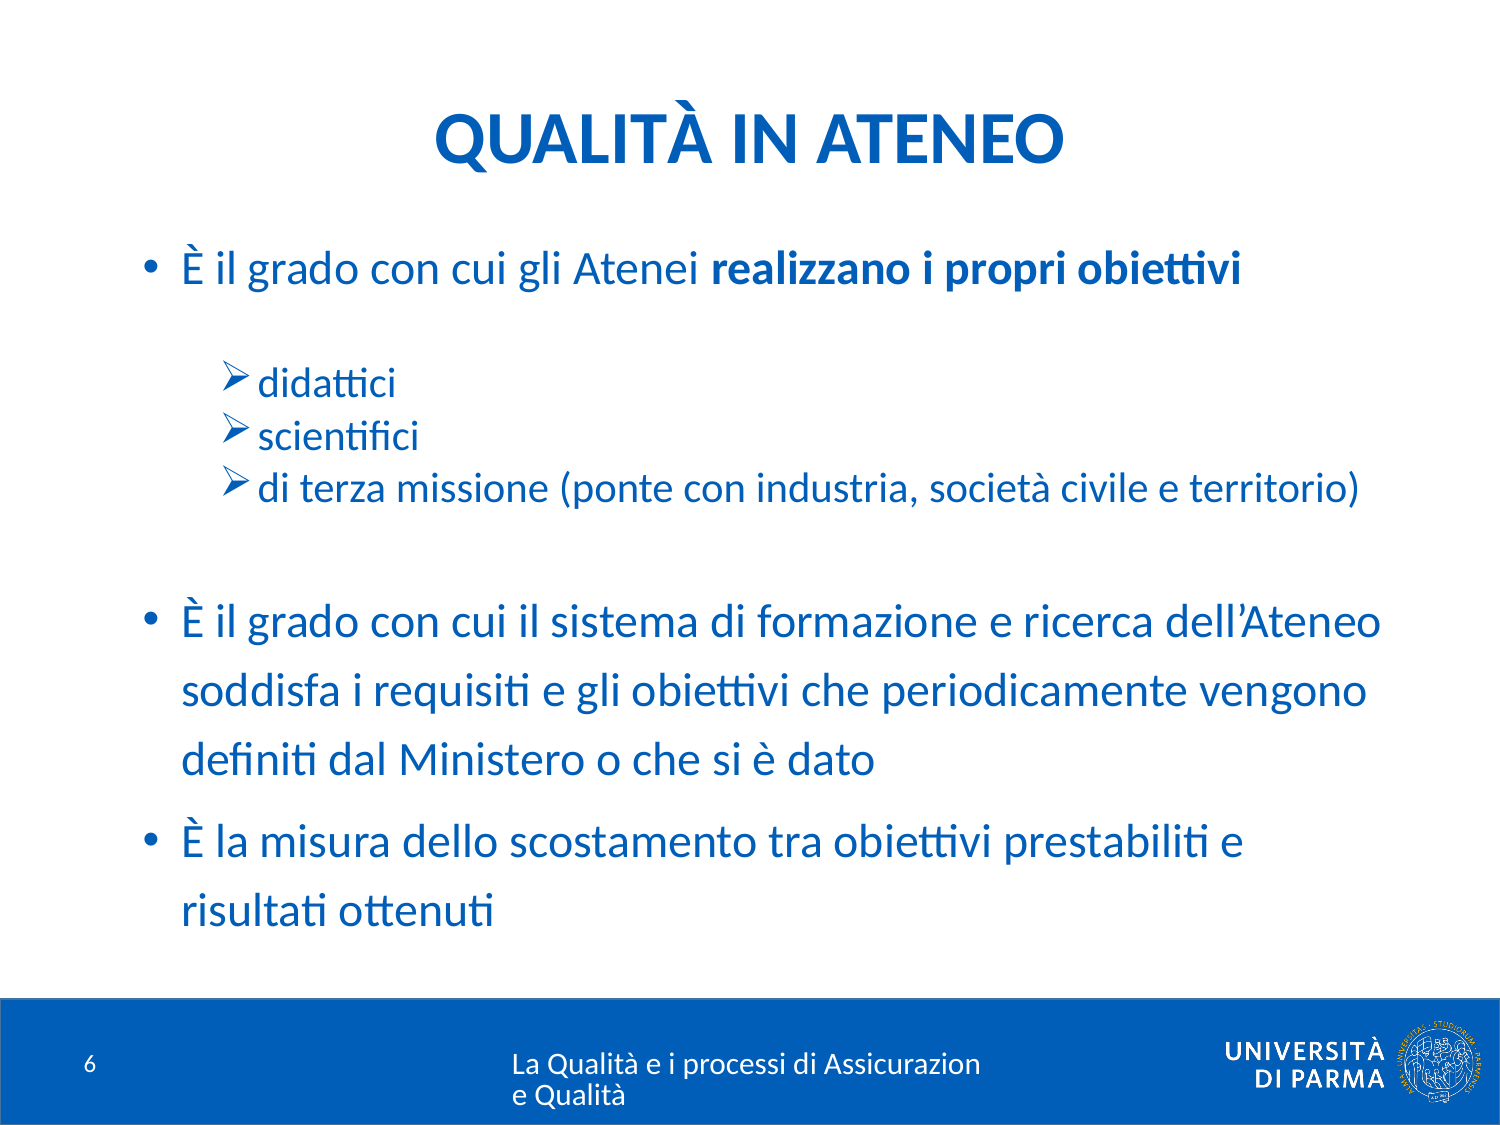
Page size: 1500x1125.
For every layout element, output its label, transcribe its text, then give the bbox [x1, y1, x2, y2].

title QUALITÀ IN ATENEO [103, 30, 1397, 248]
picture [1226, 1021, 1481, 1103]
footer La Qualità e i processi di Assicurazione Qualità [496, 1021, 1004, 1103]
slide_number 6 [68, 1021, 406, 1103]
text_box È il grado con cui gli Atenei realizzano i propri obiettivi didattici scientifici di terza missione (ponte con industria, società civile e territorio) È il grado con cui il sistema di formazione e ricerca dell’Ateneo soddisfa i requisiti e gli obiettivi che periodicamente vengono definiti dal Ministero o che si è dato È la misura dello scostamento tra obiettivi prestabiliti e risultati ottenuti [127, 235, 1412, 964]
